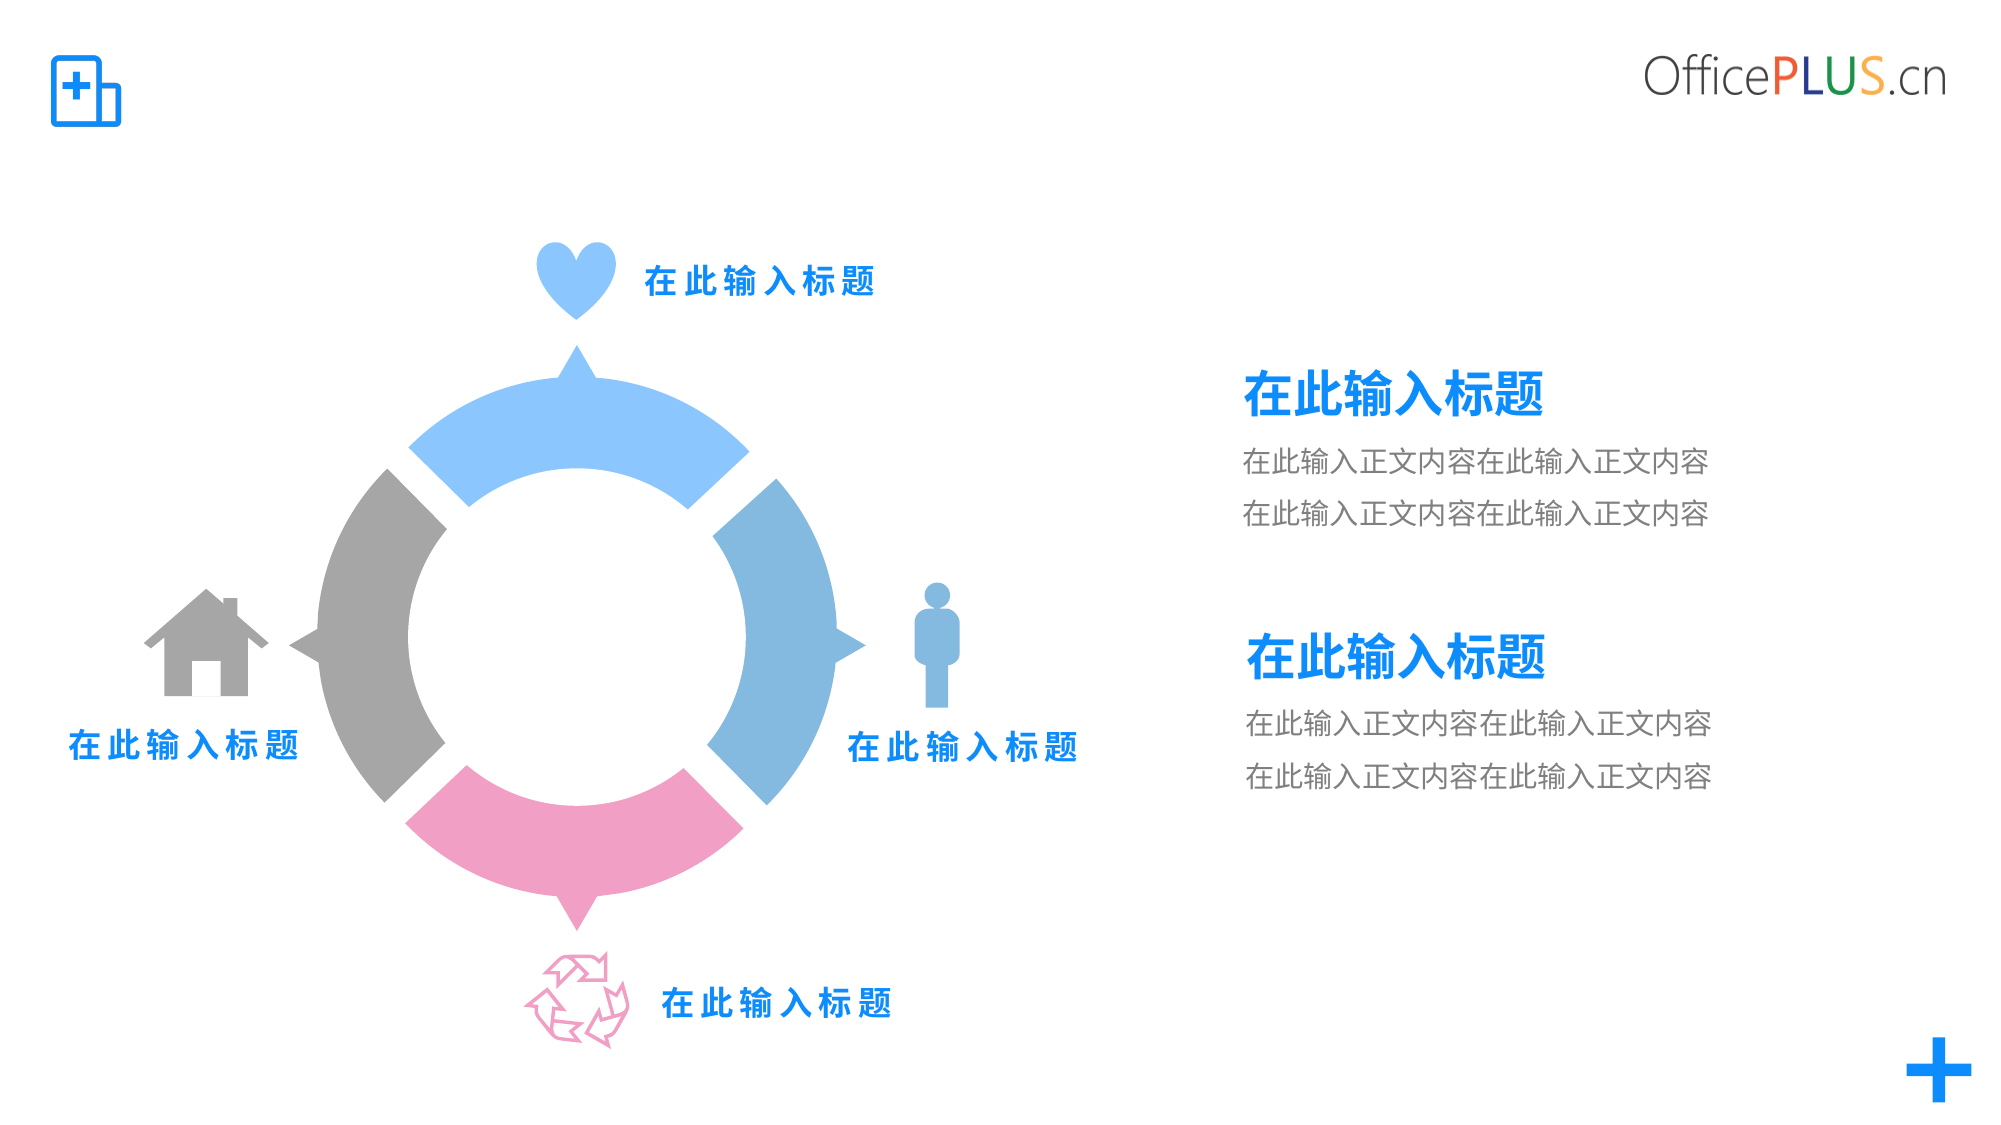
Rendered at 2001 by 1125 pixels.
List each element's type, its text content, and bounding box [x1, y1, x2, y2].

text_box [407, 467, 747, 807]
text_box [406, 343, 752, 509]
text_box [707, 477, 868, 807]
text_box 在此输入标题 [630, 253, 891, 308]
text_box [143, 588, 269, 697]
text_box 在此输入标题 [646, 975, 907, 1030]
text_box 在此输入正文内容在此输入正文内容 在此输入正文内容在此输入正文内容 [1227, 418, 1742, 538]
picture [1645, 54, 1945, 95]
text_box 在此输入标题 [1229, 355, 1559, 418]
picture [45, 50, 127, 132]
text_box [913, 581, 961, 709]
text_box [286, 467, 447, 805]
text_box 在此输入标题 [832, 719, 1094, 774]
text_box 在此输入正文内容在此输入正文内容 在此输入正文内容在此输入正文内容 [1230, 680, 1744, 801]
text_box 在此输入标题 [1232, 617, 1562, 680]
text_box 在此输入标题 [53, 716, 314, 772]
text_box [403, 765, 745, 934]
text_box [535, 241, 617, 322]
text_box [523, 950, 630, 1049]
